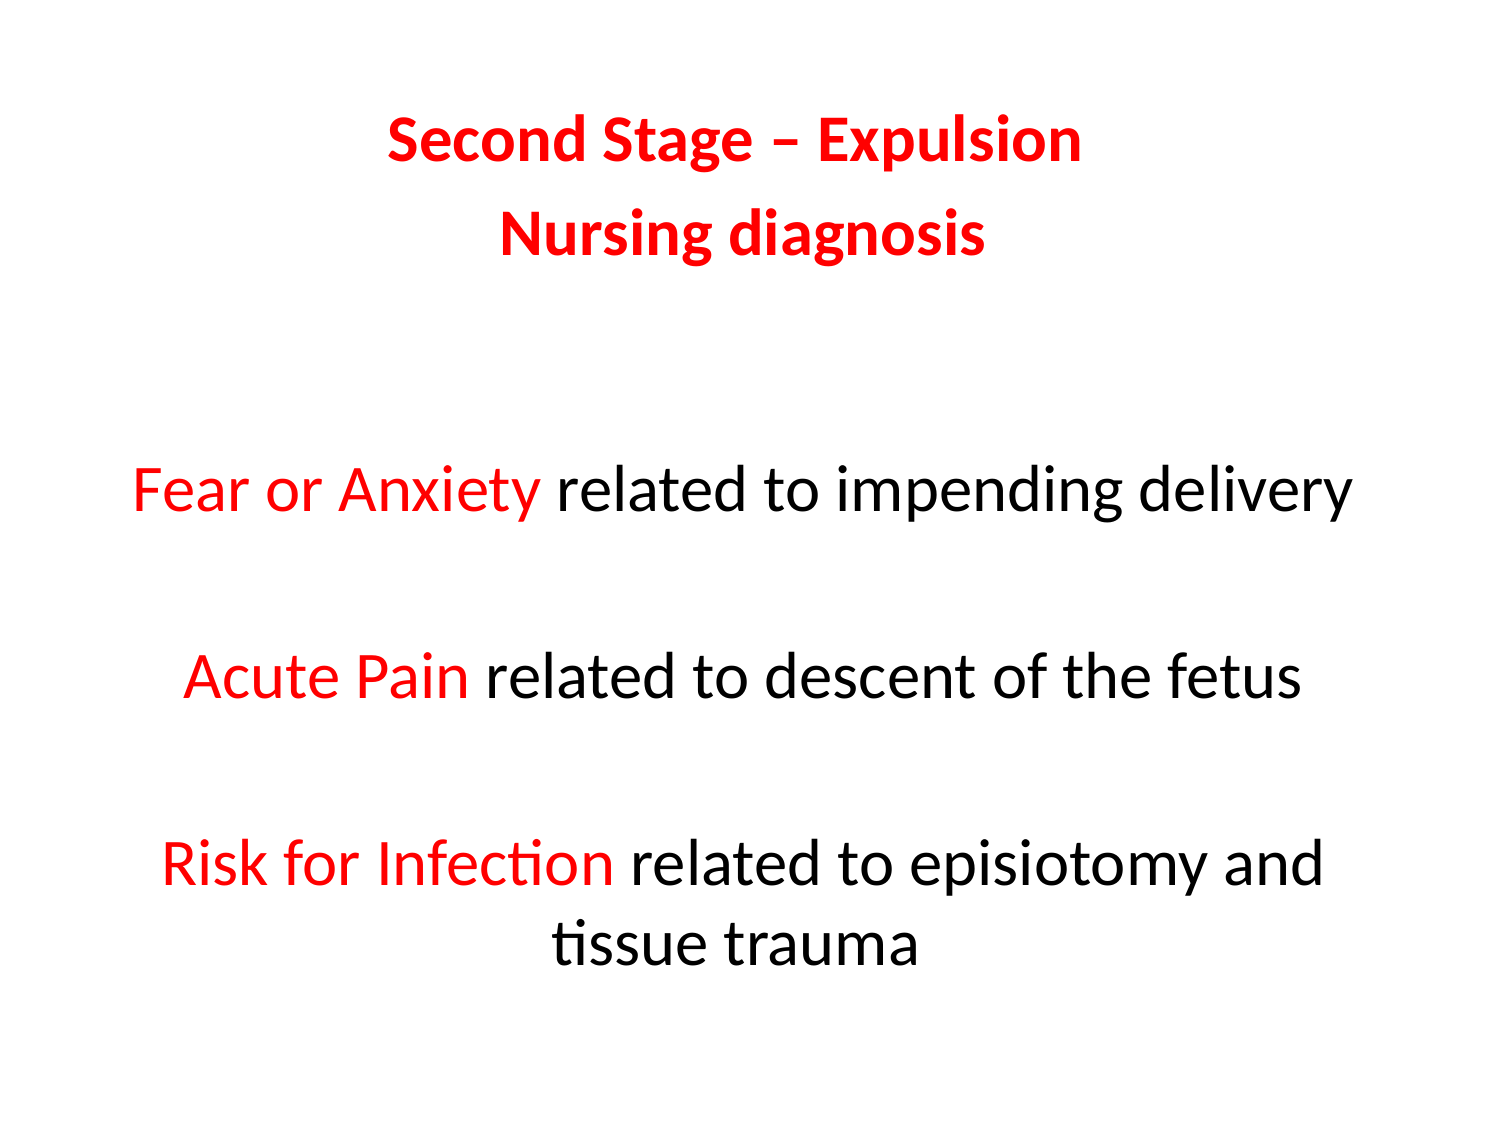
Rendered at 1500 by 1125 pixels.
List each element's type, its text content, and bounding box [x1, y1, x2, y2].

subtitle Second Stage – Expulsion Nursing diagnosis Fear or Anxiety related to impending delivery Acute Pain related to descent of the fetus Risk for Infection related to episiotomy and tissue trauma [99, 87, 1387, 988]
